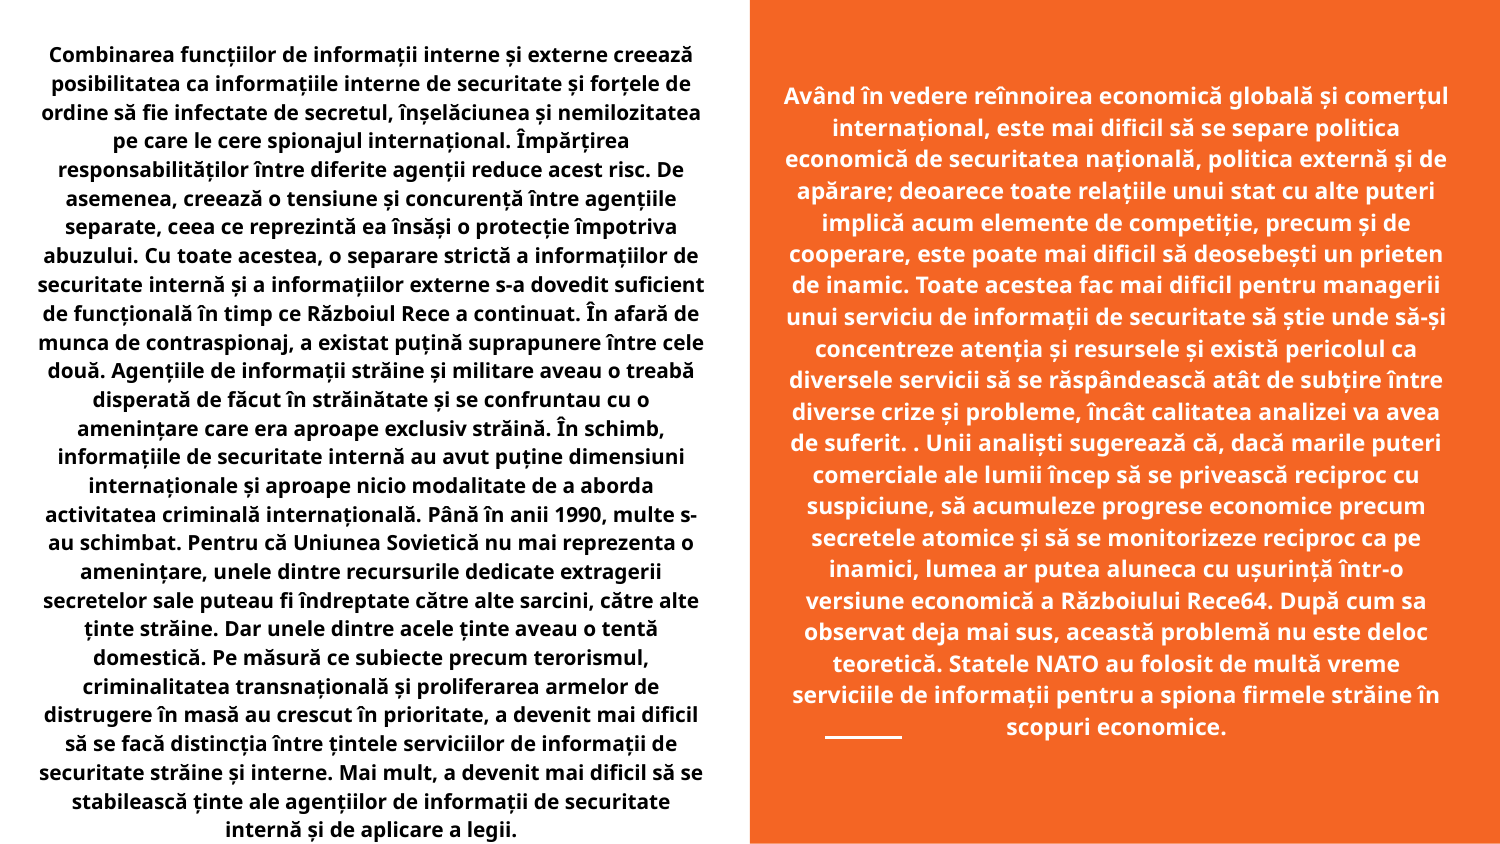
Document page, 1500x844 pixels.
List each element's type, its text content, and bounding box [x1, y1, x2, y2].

list Având în vedere reînnoirea economică globală și comerțul internațional, este mai dificil să se separe politica economică de securitatea națională, politica externă și de apărare; deoarece toate relațiile unui stat cu alte puteri implică acum elemente de competiție, precum și de cooperare, este poate mai dificil să deosebești un prieten de inamic. Toate acestea fac mai dificil pentru managerii unui serviciu de informații de securitate să știe unde să-și concentreze atenția și resursele și există pericolul ca diversele servicii să se răspândească atât de subțire între diverse crize și probleme, încât calitatea analizei va avea de suferit. . Unii analiști sugerează că, dacă marile puteri comerciale ale lumii încep să se privească reciproc cu suspiciune, să acumuleze progrese economice precum secretele atomice și să se monitorizeze reciproc ca pe inamici, lumea ar putea aluneca cu ușurință într-o versiune economică a Războiului Rece64. După cum sa observat deja mai sus, această problemă nu este deloc teoretică. Statele NATO au folosit de multă vreme serviciile de informații pentru a spiona firmele străine în scopuri economice. [767, 73, 1466, 745]
list Combinarea funcțiilor de informații interne și externe creează posibilitatea ca informațiile interne de securitate și forțele de ordine să fie infectate de secretul, înșelăciunea și nemilozitatea pe care le cere spionajul internațional. Împărțirea responsabilităților între diferite agenții reduce acest risc. De asemenea, creează o tensiune și concurență între agențiile separate, ceea ce reprezintă ea însăși o protecție împotriva abuzului. Cu toate acestea, o separare strictă a informațiilor de securitate internă și a informațiilor externe s-a dovedit suficient de funcțională în timp ce Războiul Rece a continuat. În afară de munca de contraspionaj, a existat puțină suprapunere între cele două. Agențiile de informații străine și militare aveau o treabă disperată de făcut în străinătate și se confruntau cu o amenințare care era aproape exclusiv străină. În schimb, informațiile de securitate internă au avut puține dimensiuni internaționale și aproape nicio modalitate de a aborda activitatea criminală internațională. Până în anii 1990, multe s-au schimbat. Pentru că Uniunea Sovietică nu mai reprezenta o amenințare, unele dintre recursurile dedicate extragerii secretelor sale puteau fi îndreptate către alte sarcini, către alte ținte străine. Dar unele dintre acele ținte aveau o tentă domestică. Pe măsură ce subiecte precum terorismul, criminalitatea transnațională și proliferarea armelor de distrugere în masă au crescut în prioritate, a devenit mai dificil să se facă distincția între țintele serviciilor de informații de securitate străine și interne. Mai mult, a devenit mai dificil să se stabilească ținte ale agențiilor de informații de securitate internă și de aplicare a legii. [21, 50, 721, 830]
